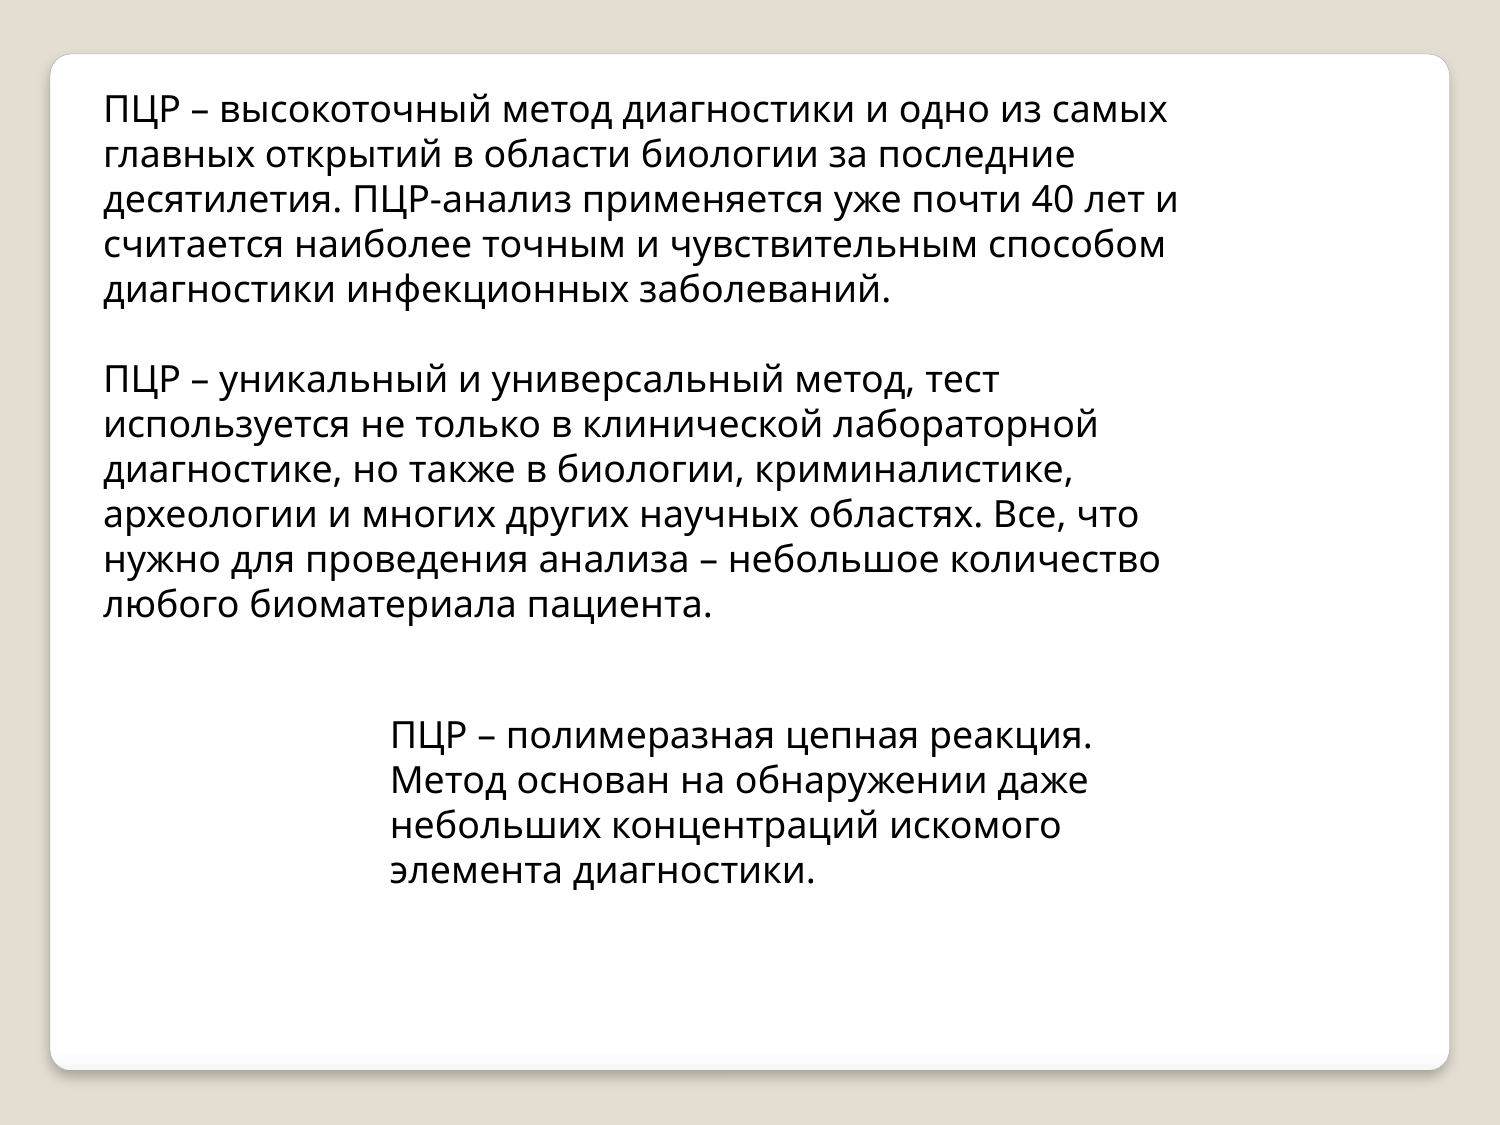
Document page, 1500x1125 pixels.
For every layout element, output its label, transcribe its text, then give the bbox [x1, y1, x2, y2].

text_box ПЦР – высокоточный метод диагностики и одно из самых главных открытий в области биологии за последние десятилетия. ПЦР-анализ применяется уже почти 40 лет и считается наиболее точным и чувствительным способом диагностики инфекционных заболеваний. ПЦР – уникальный и универсальный метод, тест используется не только в клинической лабораторной диагностике, но также в биологии, криминалистике, археологии и многих других научных областях. Все, что нужно для проведения анализа – небольшое количество любого биоматериала пациента. [88, 77, 1211, 768]
text_box ПЦР – полимеразная цепная реакция. Метод основан на обнаружении даже небольших концентраций искомого элемента диагностики. [374, 704, 1125, 899]
